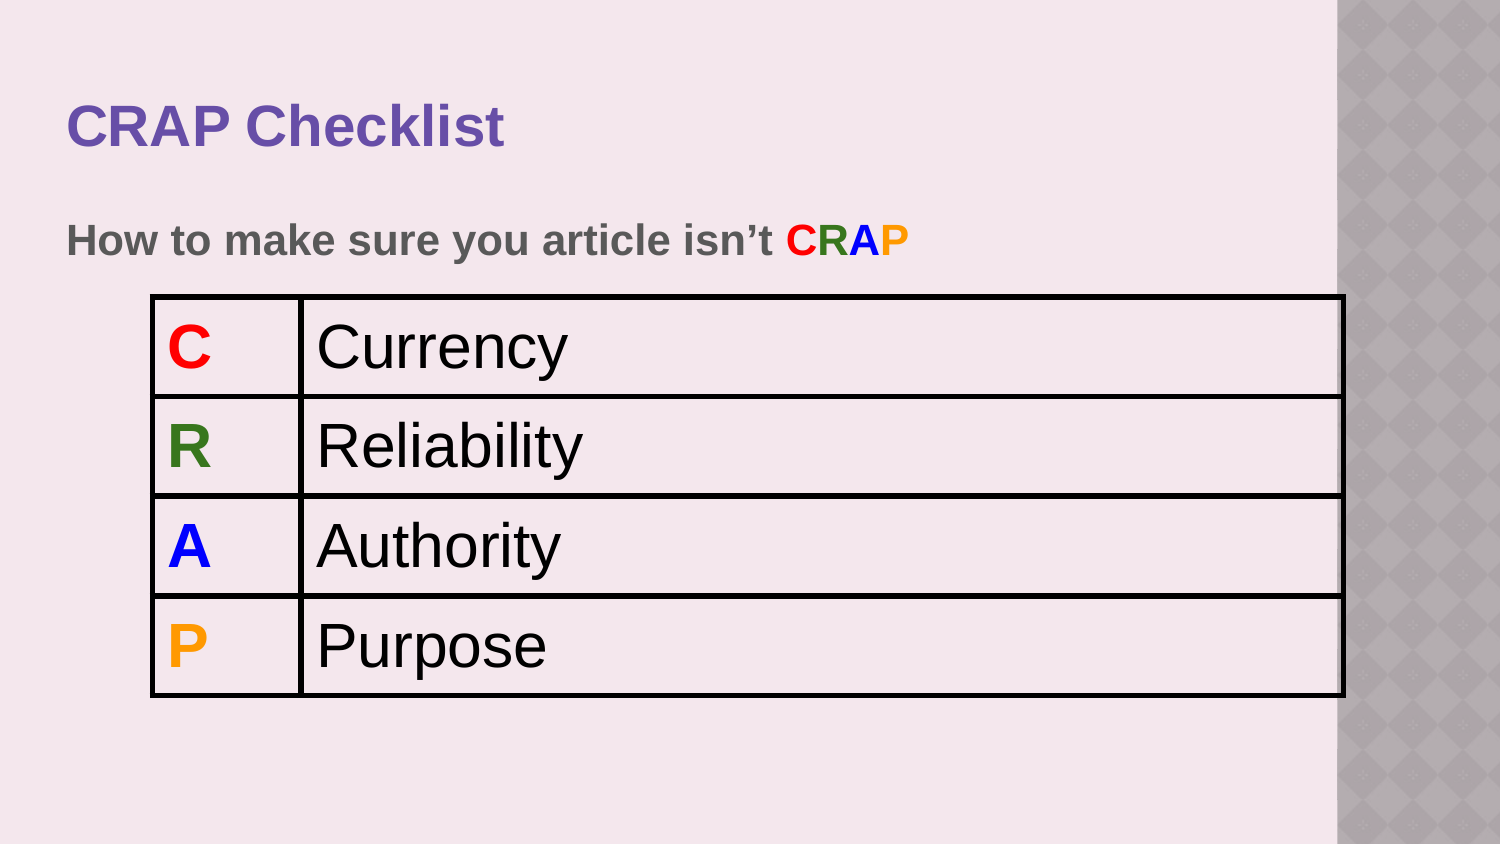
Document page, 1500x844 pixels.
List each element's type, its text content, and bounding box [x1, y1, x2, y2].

table_cell Purpose [304, 599, 1341, 693]
table_header Currency [304, 300, 1341, 394]
table_cell P [155, 599, 298, 693]
table_cell A [155, 499, 298, 593]
table_cell R [155, 399, 298, 493]
text_box CRAP Checklist [51, 72, 1449, 167]
table_cell Authority [304, 499, 1341, 593]
table_cell Reliability [304, 399, 1341, 493]
text_box How to make sure you article isn’t CRAP [51, 188, 1449, 750]
table_header C [155, 300, 298, 394]
